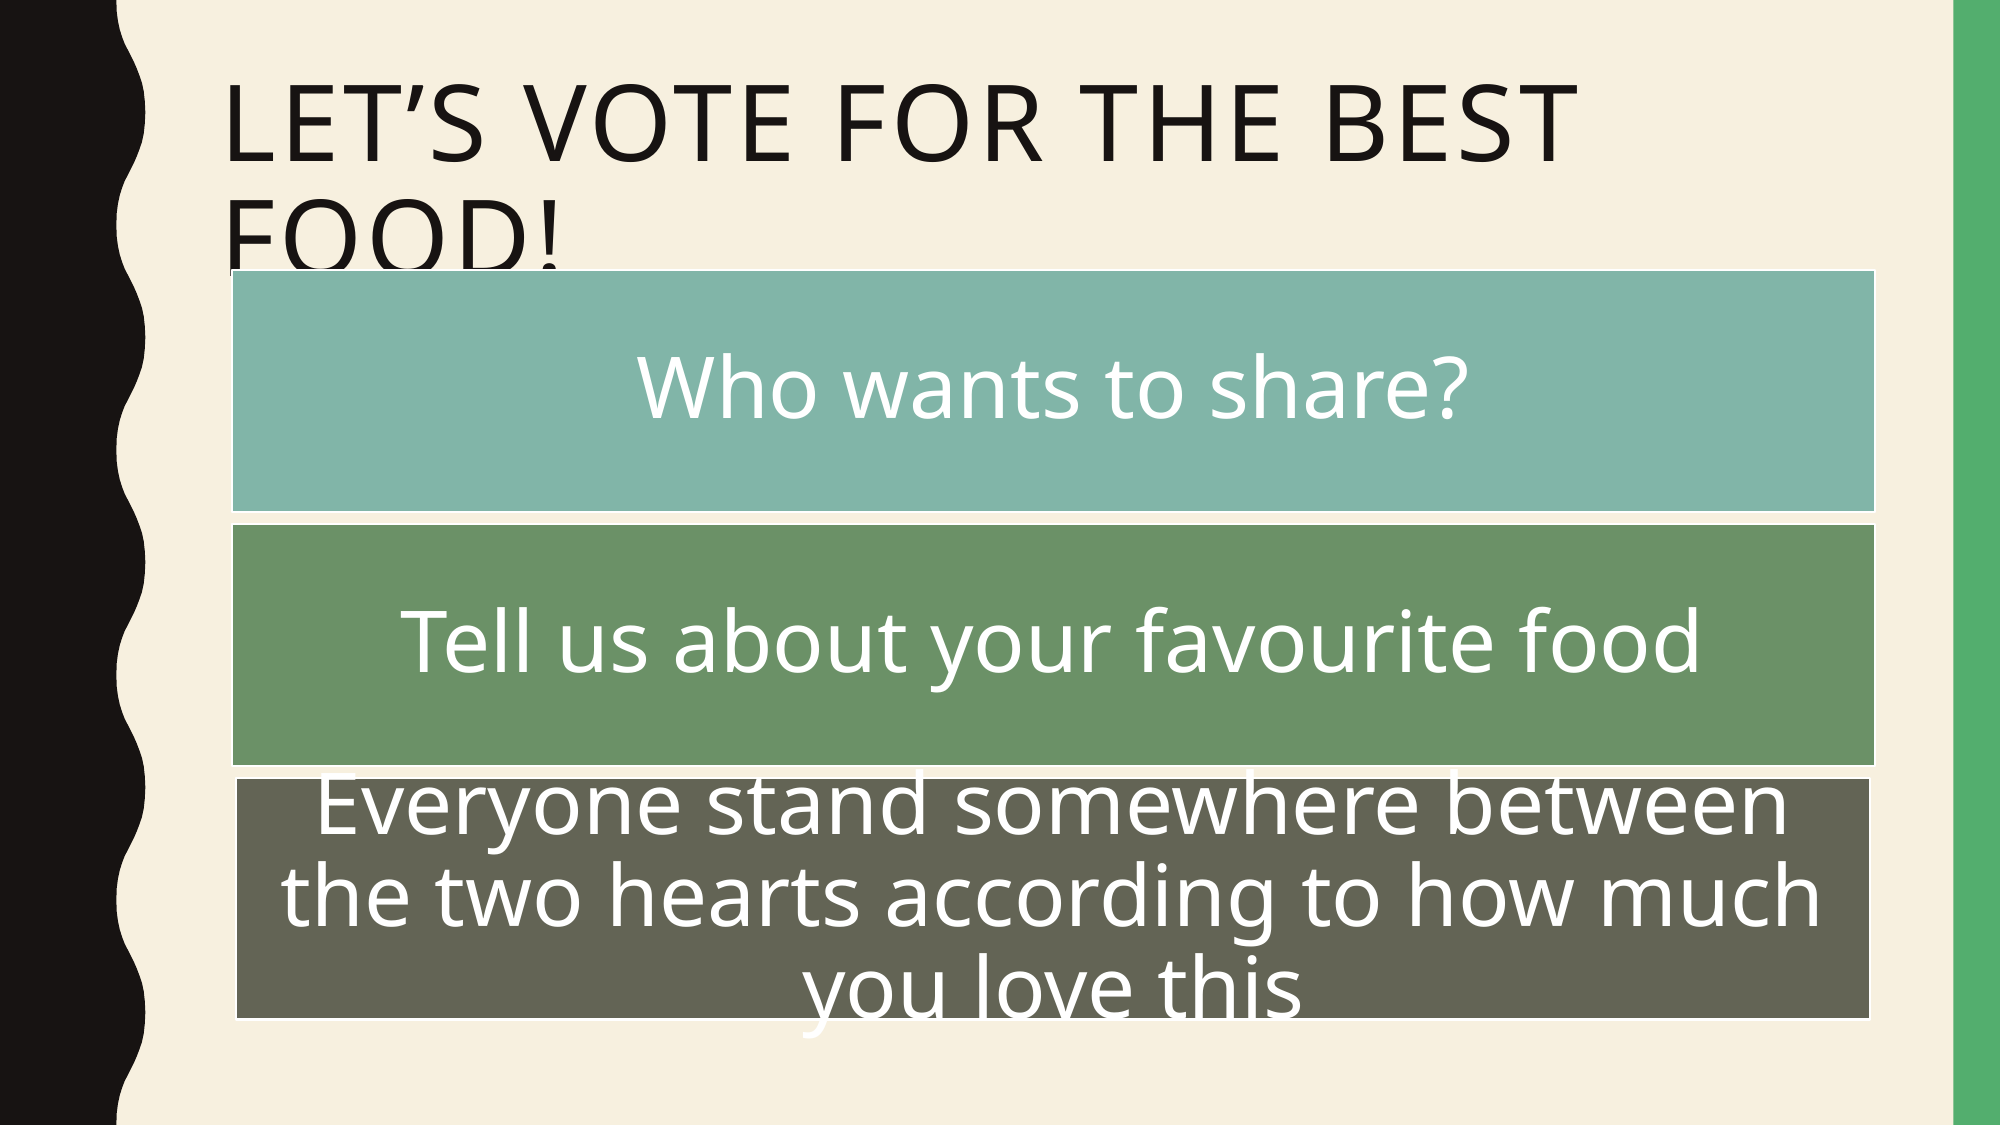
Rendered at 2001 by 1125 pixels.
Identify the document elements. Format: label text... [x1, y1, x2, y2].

title Let’s vote for the best food! [205, 62, 1875, 308]
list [231, 269, 1875, 1020]
